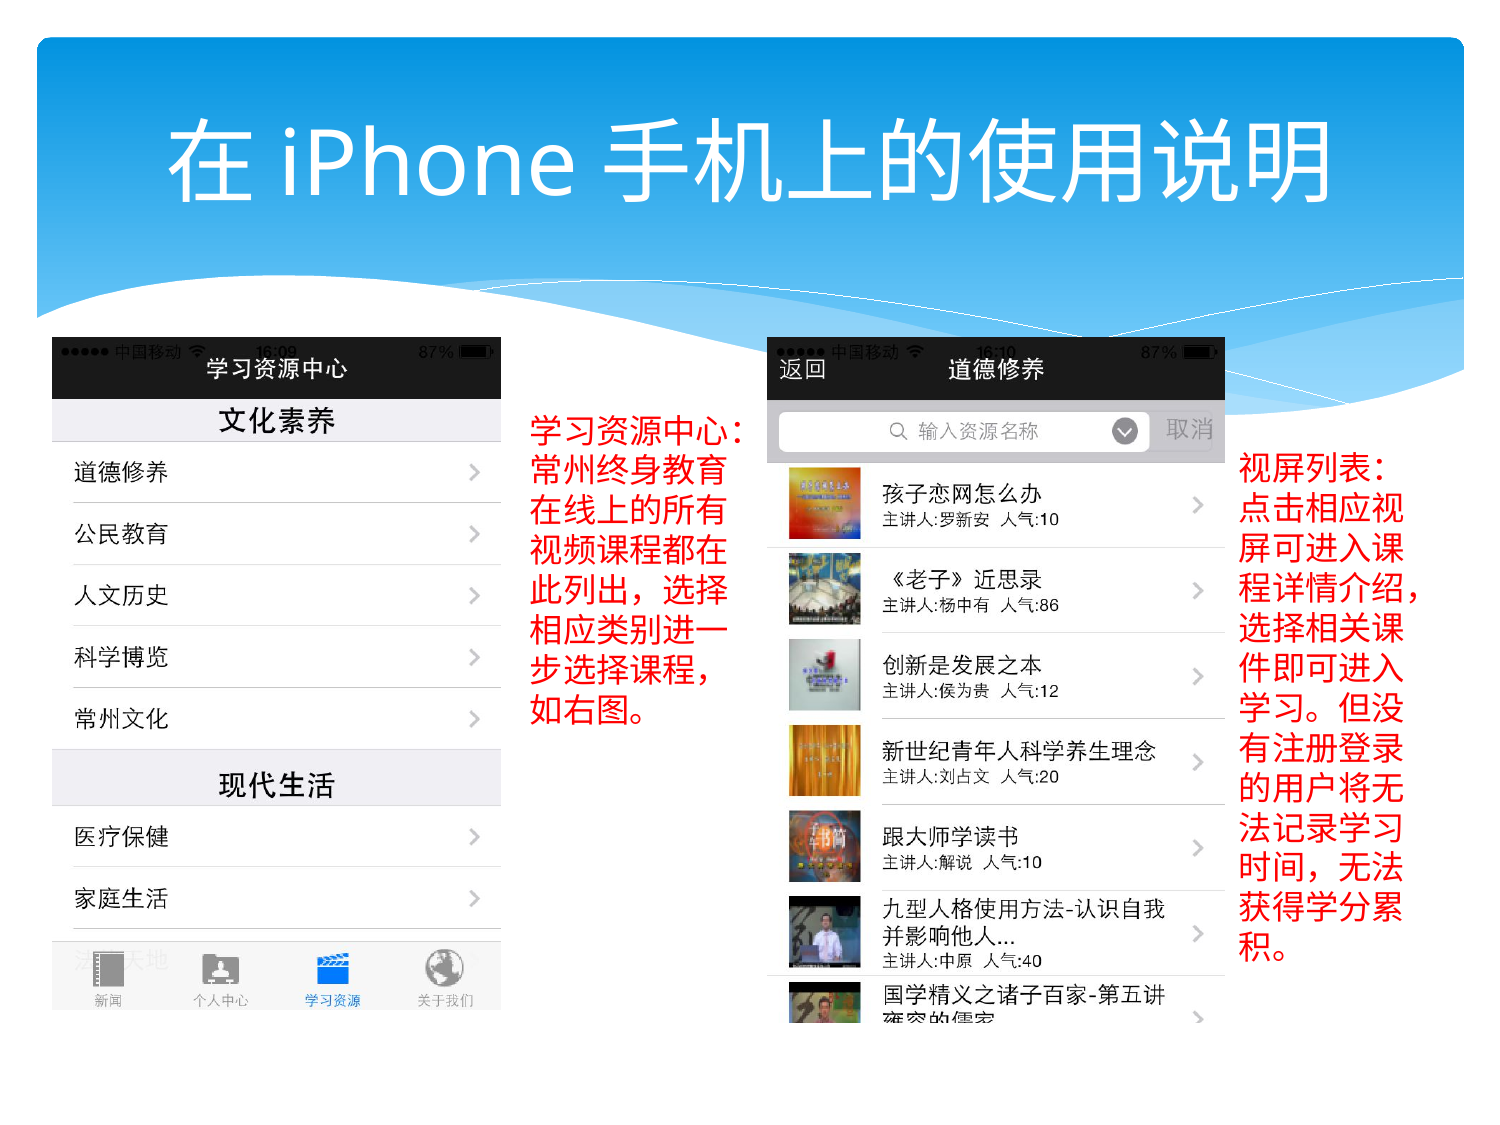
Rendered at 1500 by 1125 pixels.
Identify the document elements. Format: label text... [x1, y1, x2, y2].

picture [52, 337, 501, 1011]
picture [767, 337, 1225, 1023]
title 在iPhone手机上的使用说明 [75, 55, 1425, 261]
text_box 视屏列表： 点击相应视屏可进入课程详情介绍，选择相关课件即可进入学习。但没有注册登录的用户将无法记录学习时间，无法获得学分累积。 [1230, 440, 1450, 974]
text_box 学习资源中心： 常州终身教育在线上的所有视频课程都在此列出，选择相应类别进一步选择课程，如右图。 [514, 402, 761, 737]
